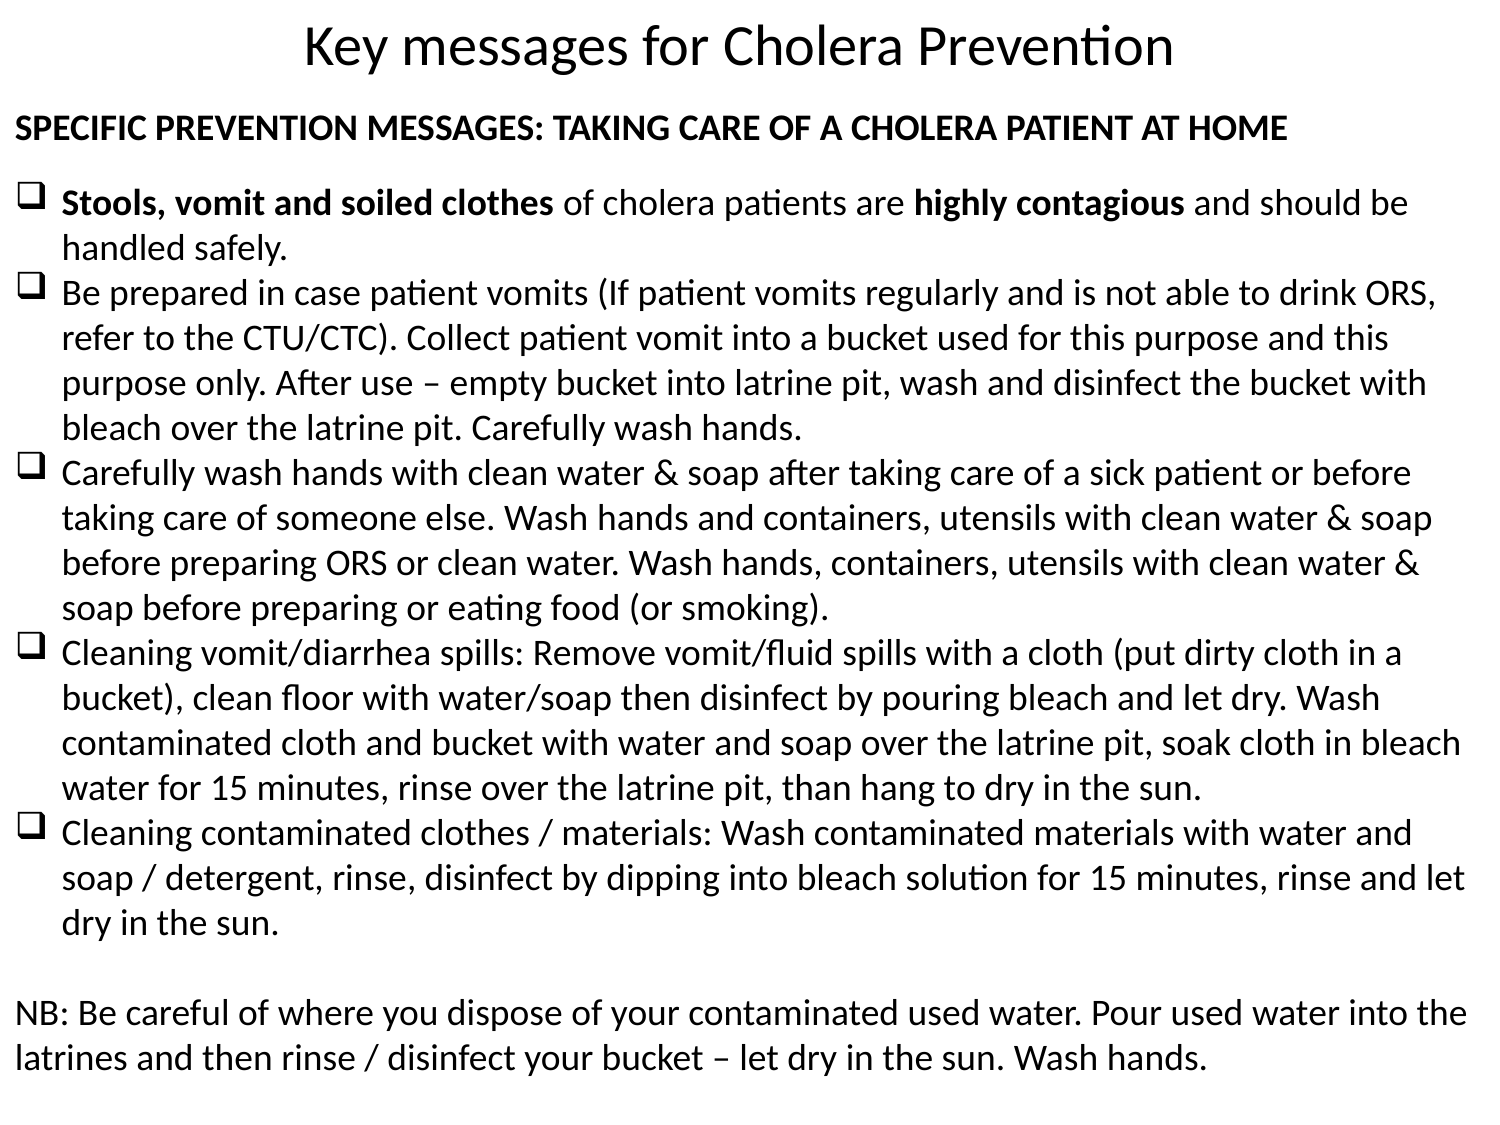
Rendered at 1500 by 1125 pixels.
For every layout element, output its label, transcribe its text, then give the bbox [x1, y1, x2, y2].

text_box SPECIFIC PREVENTION MESSAGES: TAKING CARE OF A CHOLERA PATIENT AT HOME Stools, vomit and soiled clothes of cholera patients are highly contagious and should be handled safely. Be prepared in case patient vomits (If patient vomits regularly and is not able to drink ORS, refer to the CTU/CTC). Collect patient vomit into a bucket used for this purpose and this purpose only. After use – empty bucket into latrine pit, wash and disinfect the bucket with bleach over the latrine pit. Carefully wash hands. Carefully wash hands with clean water & soap after taking care of a sick patient or before taking care of someone else. Wash hands and containers, utensils with clean water & soap before preparing ORS or clean water. Wash hands, containers, utensils with clean water & soap before preparing or eating food (or smoking). Cleaning vomit/diarrhea spills: Remove vomit/fluid spills with a cloth (put dirty cloth in a bucket), clean floor with water/soap then disinfect by pouring bleach and let dry. Wash contaminated cloth and bucket with water and soap over the latrine pit, soak cloth in bleach water for 15 minutes, rinse over the latrine pit, than hang to dry in the sun. Cleaning contaminated clothes / materials: Wash contaminated materials with water and soap / detergent, rinse, disinfect by dipping into bleach solution for 15 minutes, rinse and let dry in the sun. NB: Be careful of where you dispose of your contaminated used water. Pour used water into the latrines and then rinse / disinfect your bucket – let dry in the sun. Wash hands. [0, 95, 1500, 1086]
title Key messages for Cholera Prevention [64, 0, 1415, 136]
